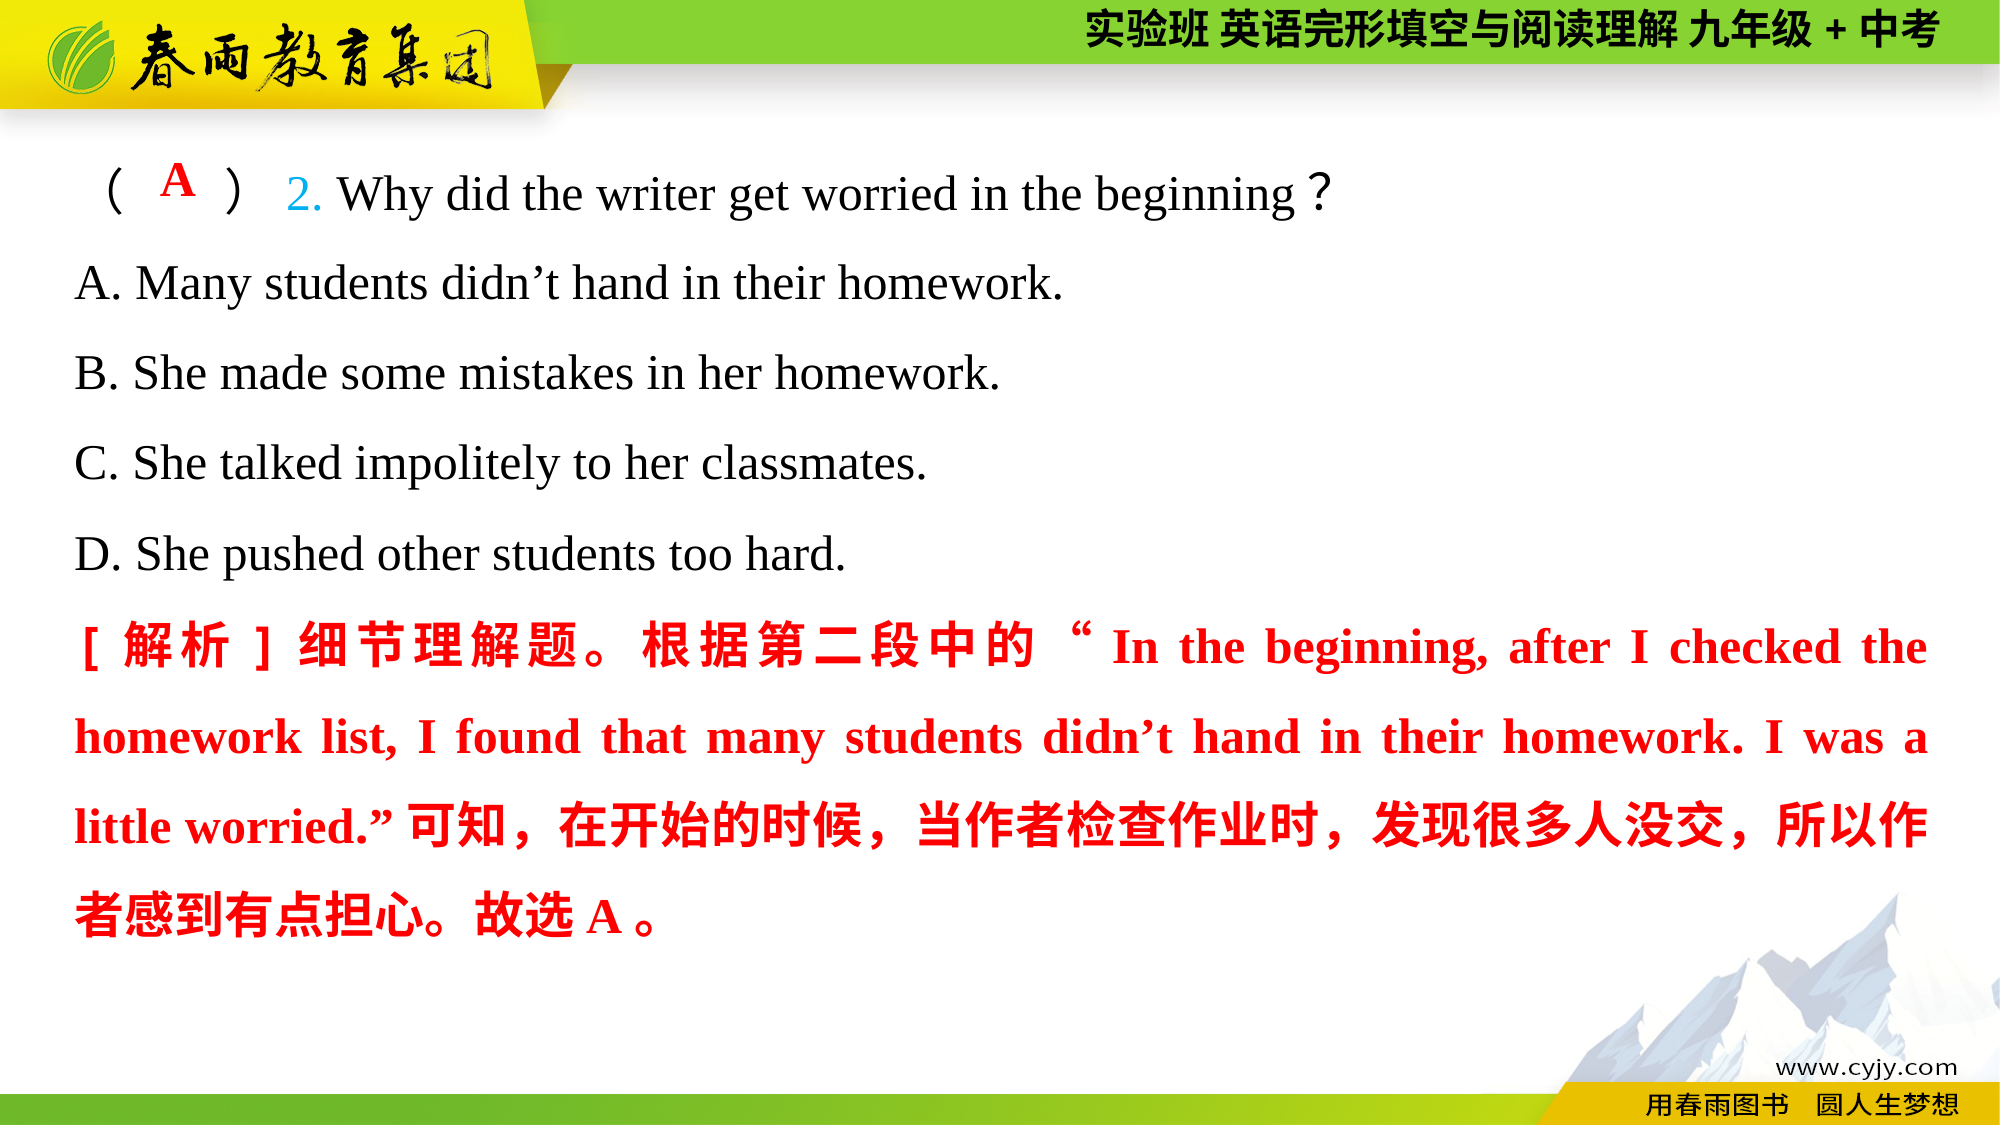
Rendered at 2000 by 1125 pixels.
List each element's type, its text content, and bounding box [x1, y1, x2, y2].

picture [0, 0, 2000, 1125]
list （ ）2. Why did the writer get worried in the beginning？ A. Many students didn’t hand in their homework. B. She made some mistakes in her homework. C. She talked impolitely to her classmates. D. She pushed other students too hard. [59, 122, 1944, 592]
text_box [解析]细节理解题。根据第二段中的“In the beginning, after I checked the homework list, I found that many students didn’t hand in their homework. I was a little worried.”可知，在开始的时候，当作者检查作业时，发现很多人没交，所以作者感到有点担心。故选A。 [59, 592, 1944, 952]
text_box A [144, 138, 211, 214]
